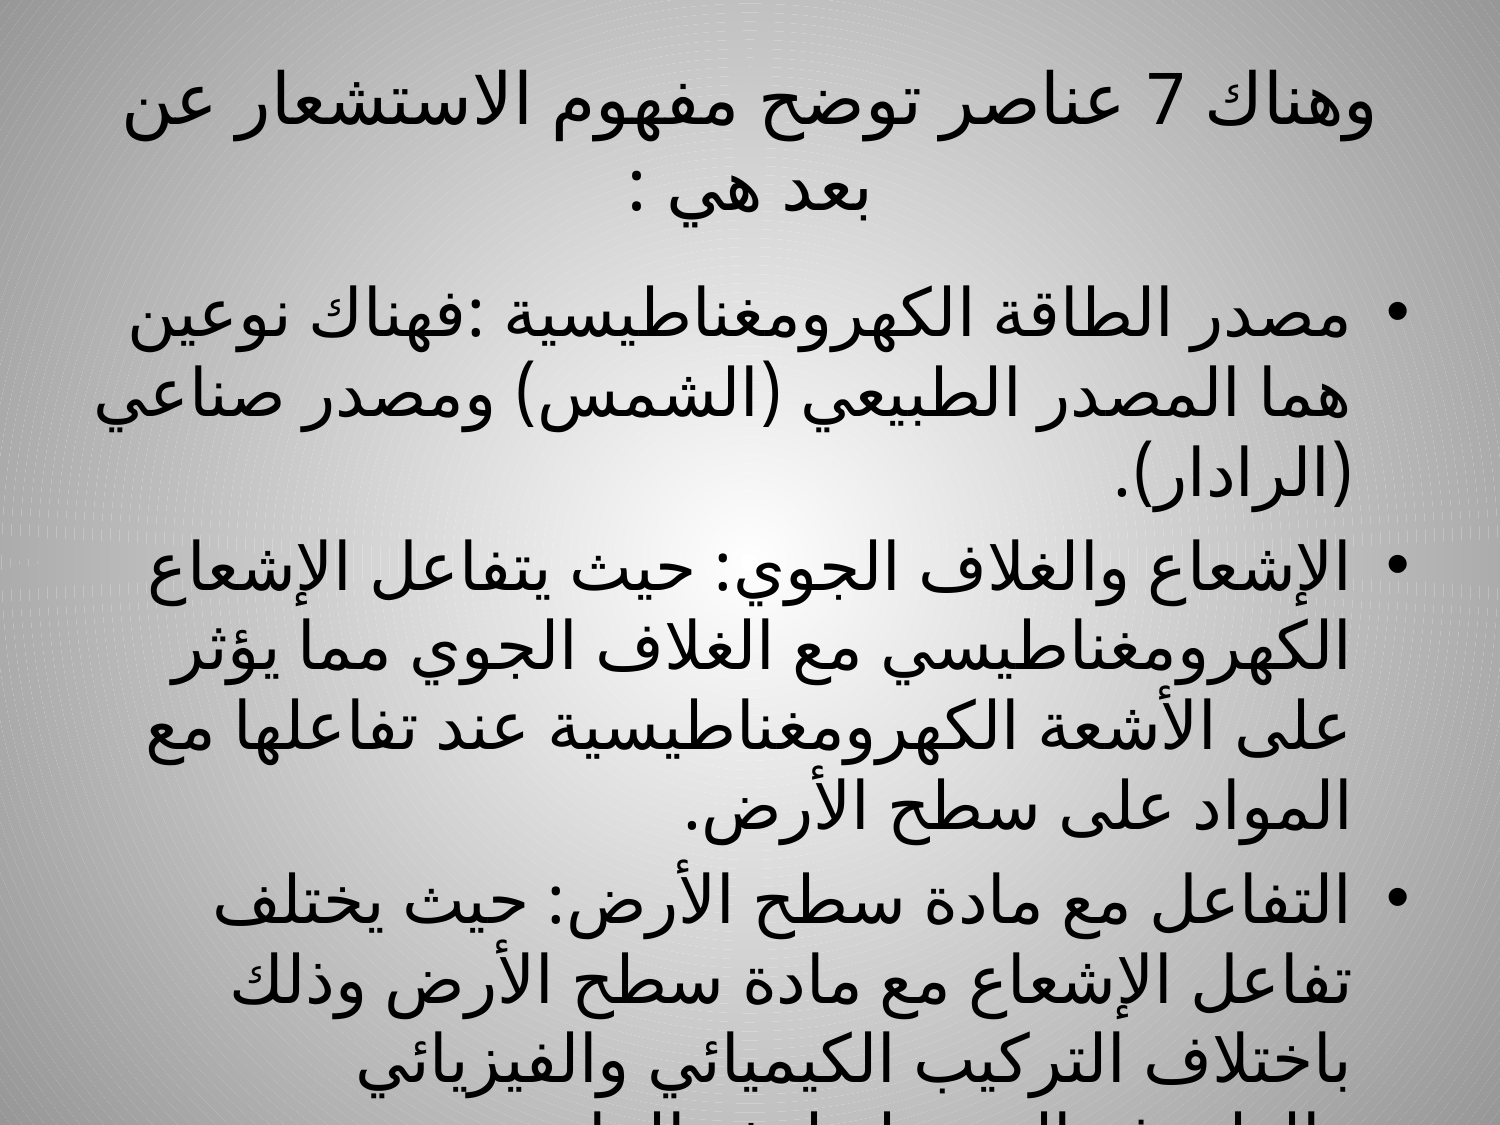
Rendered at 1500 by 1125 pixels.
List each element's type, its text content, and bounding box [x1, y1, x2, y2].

title وهناك 7 عناصر توضح مفهوم الاستشعار عن بعد هي : [75, 45, 1425, 233]
list مصدر الطاقة الكهرومغناطيسية :فهناك نوعين هما المصدر الطبيعي (الشمس) ومصدر صناعي (الرادار). الإشعاع والغلاف الجوي: حيث يتفاعل الإشعاع الكهرومغناطيسي مع الغلاف الجوي مما يؤثر على الأشعة الكهرومغناطيسية عند تفاعلها مع المواد على سطح الأرض. التفاعل مع مادة سطح الأرض: حيث يختلف تفاعل الإشعاع مع مادة سطح الأرض وذلك باختلاف التركيب الكيميائي والفيزيائي والظروف المحيطة لهذه المادة. [75, 262, 1425, 1005]
